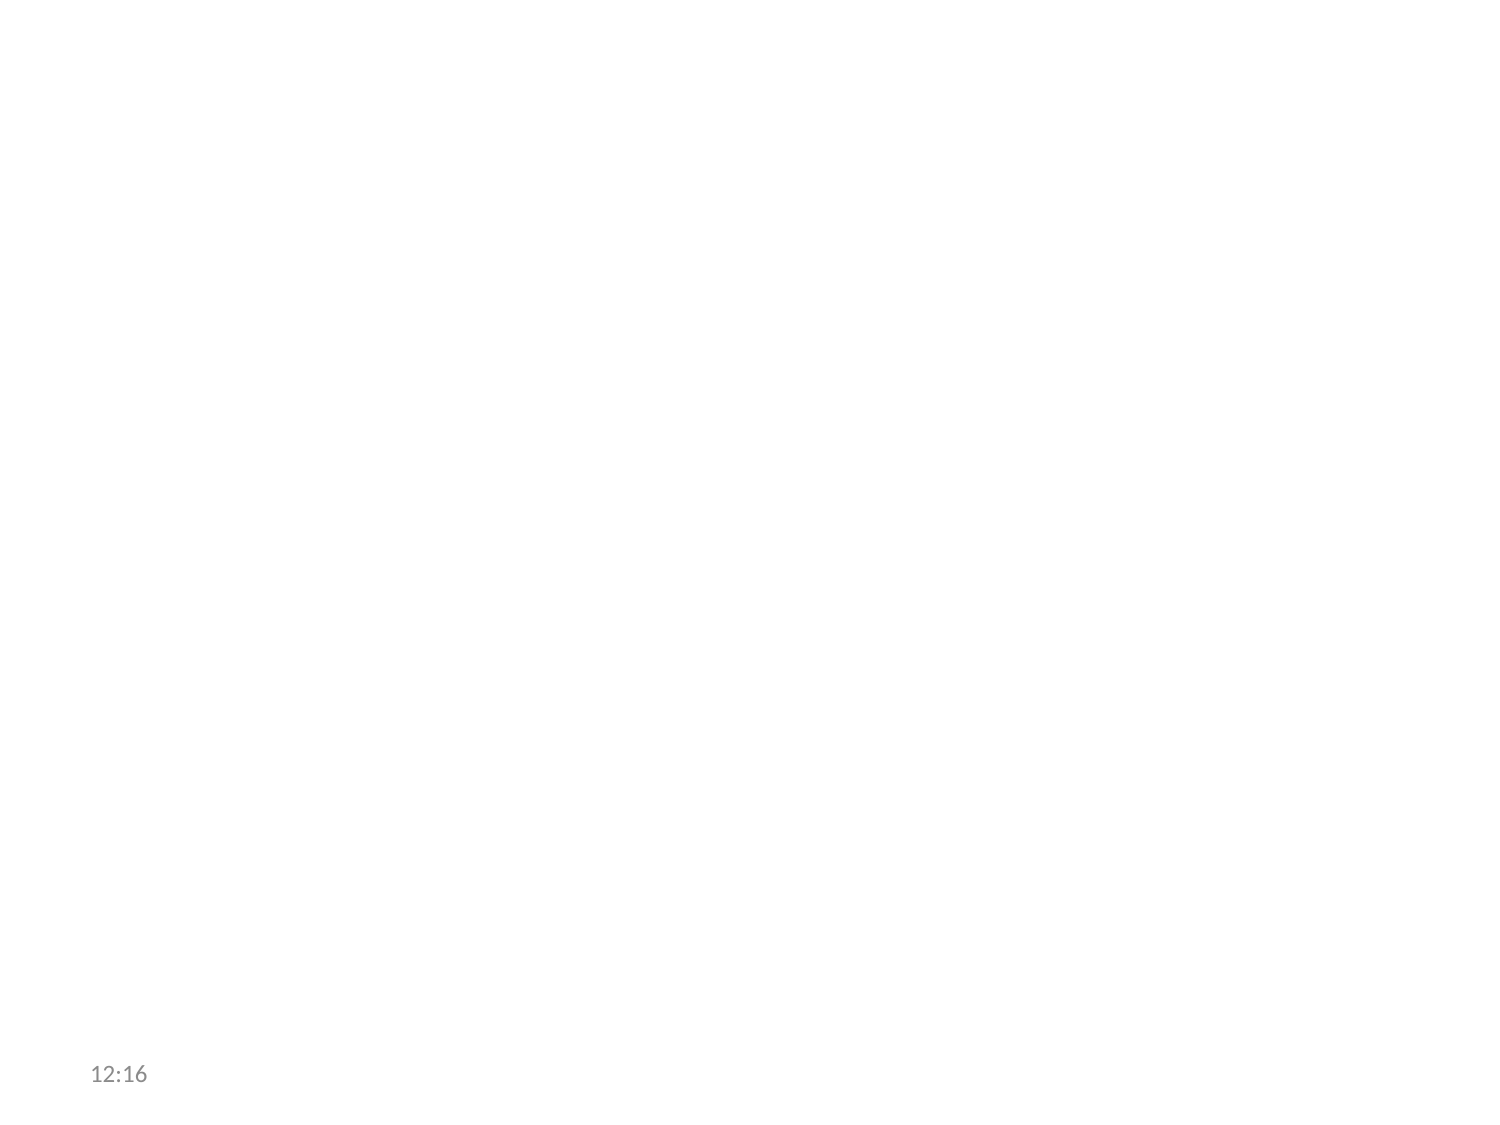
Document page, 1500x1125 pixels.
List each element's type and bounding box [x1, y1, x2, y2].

slide_number [75, 1042, 425, 1103]
